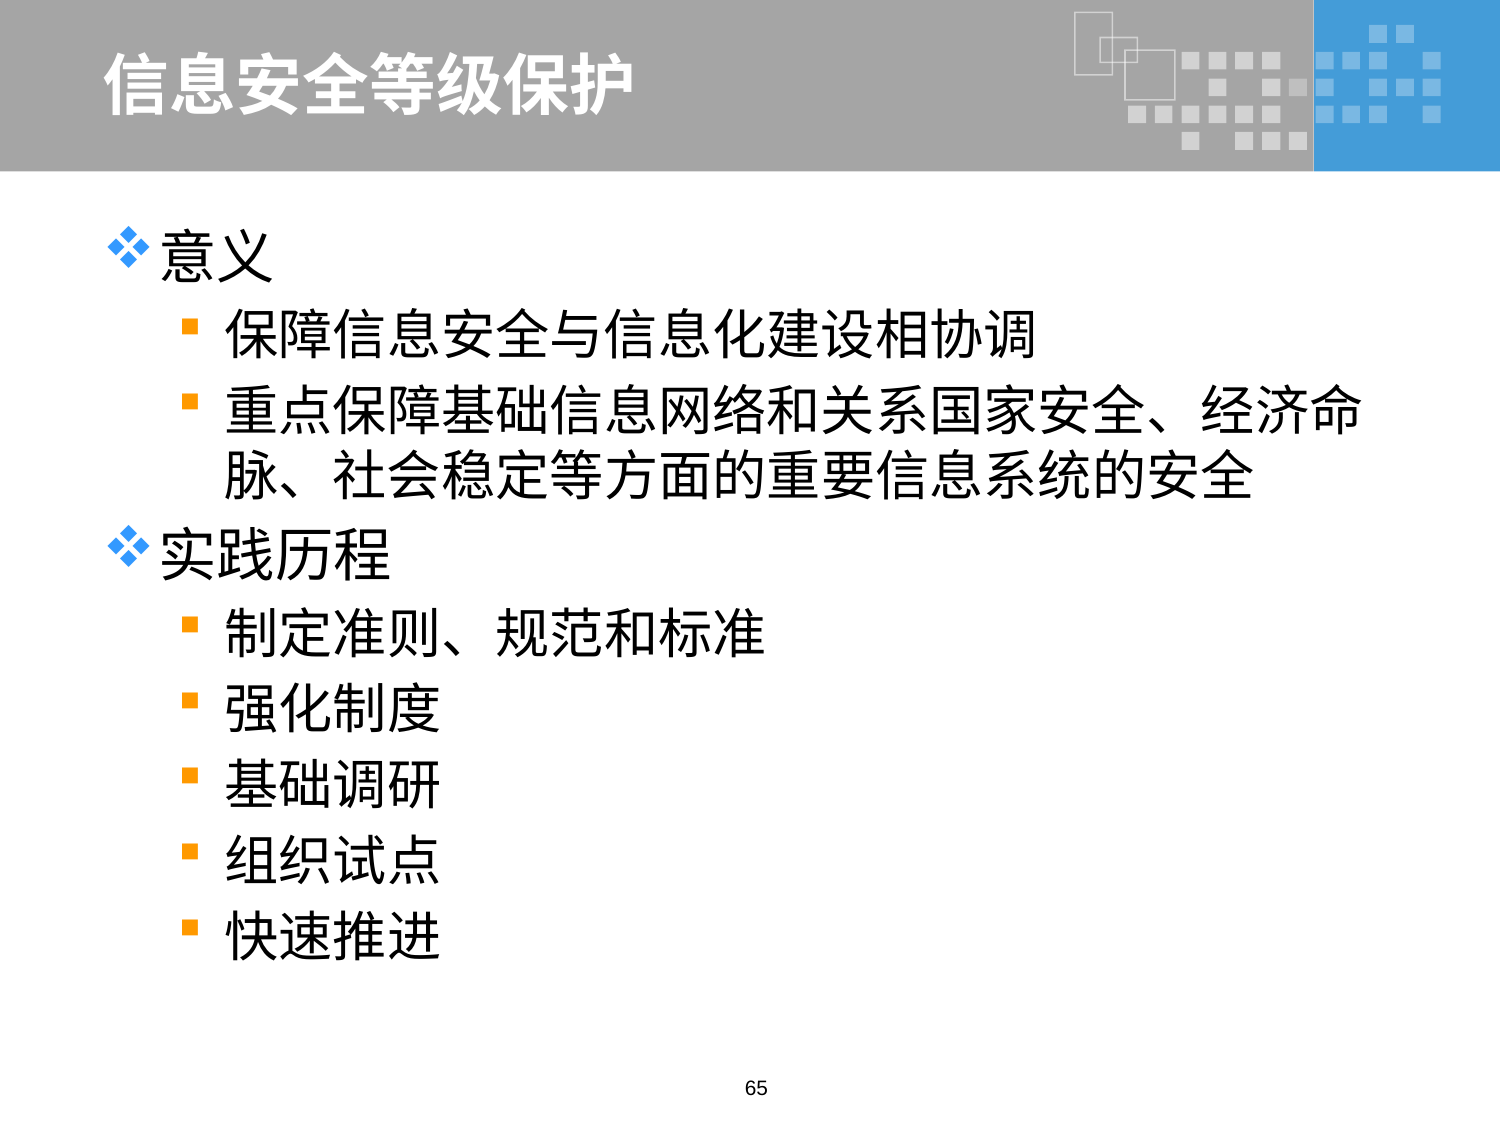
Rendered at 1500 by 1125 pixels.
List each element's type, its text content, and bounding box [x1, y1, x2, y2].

list 意义 保障信息安全与信息化建设相协调 重点保障基础信息网络和关系国家安全、经济命脉、社会稳定等方面的重要信息系统的安全 实践历程 制定准则、规范和标准 强化制度 基础调研 组织试点 快速推进 [87, 212, 1432, 1050]
slide_number 65 [687, 1066, 826, 1111]
title 信息安全等级保护 [87, 42, 1252, 123]
